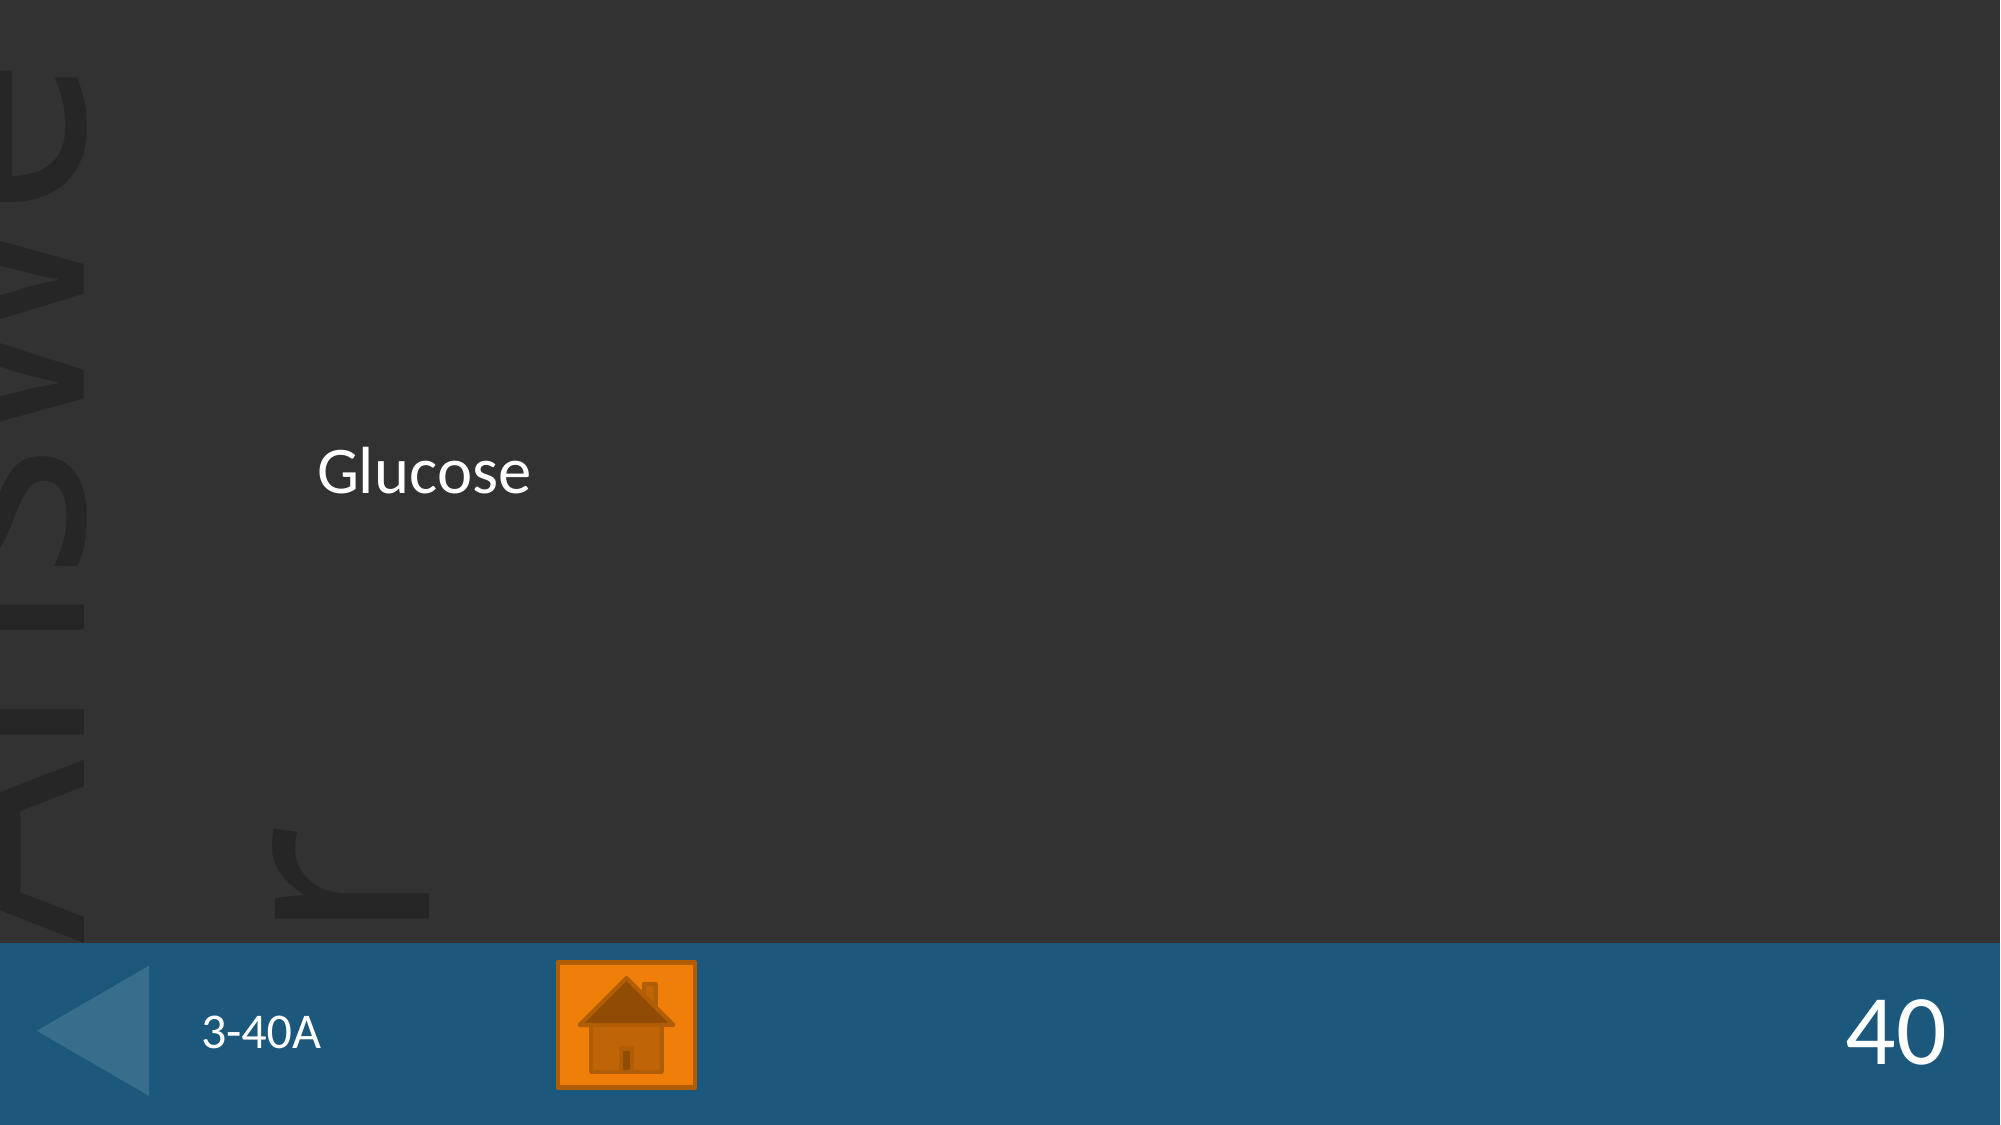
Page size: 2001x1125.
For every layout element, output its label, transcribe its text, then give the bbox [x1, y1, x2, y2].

list Glucose [302, 307, 1760, 636]
title 3-40A [185, 967, 1494, 1097]
text_box [556, 960, 697, 1090]
list 40 [1494, 967, 1963, 1097]
